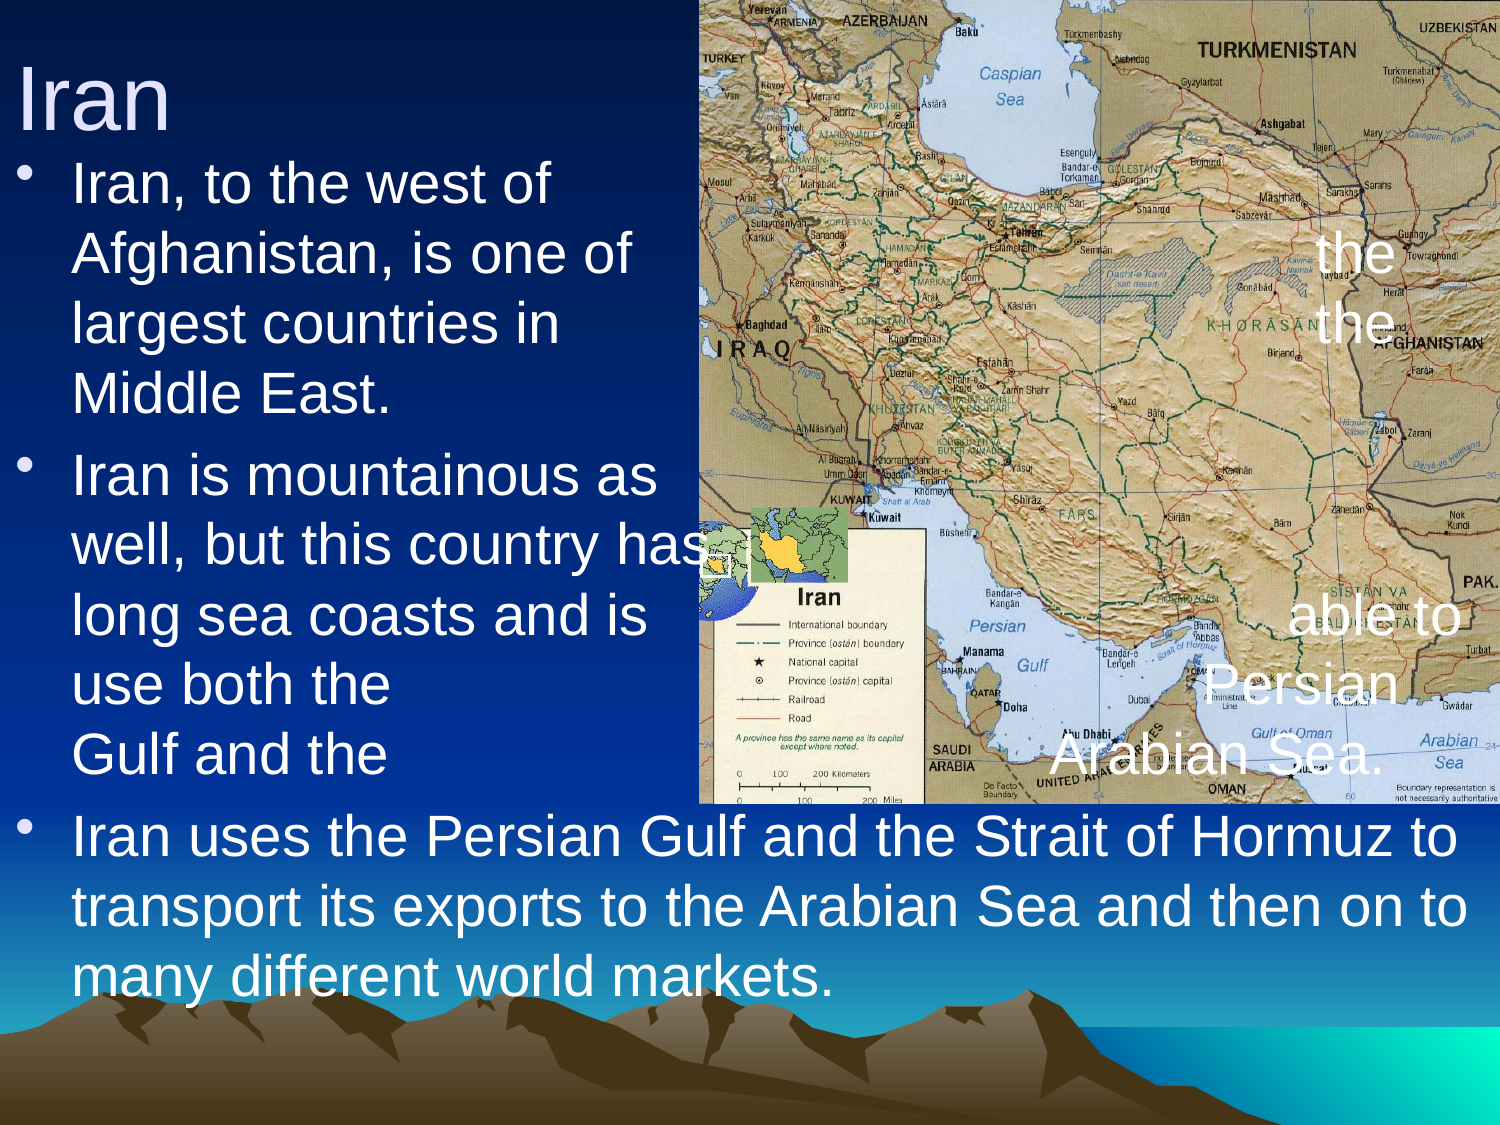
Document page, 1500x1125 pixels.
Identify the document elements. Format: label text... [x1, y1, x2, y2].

title Iran [0, 0, 695, 137]
list Iran, to the west of Afghanistan, is one of the largest countries in the Middle East. Iran is mountainous as well, but this country has long sea coasts and is able to use both the Persian Gulf and the Arabian Sea. Iran uses the Persian Gulf and the Strait of Hormuz to transport its exports to the Arabian Sea and then on to many different world markets. [0, 137, 1500, 876]
picture [699, 0, 1500, 804]
